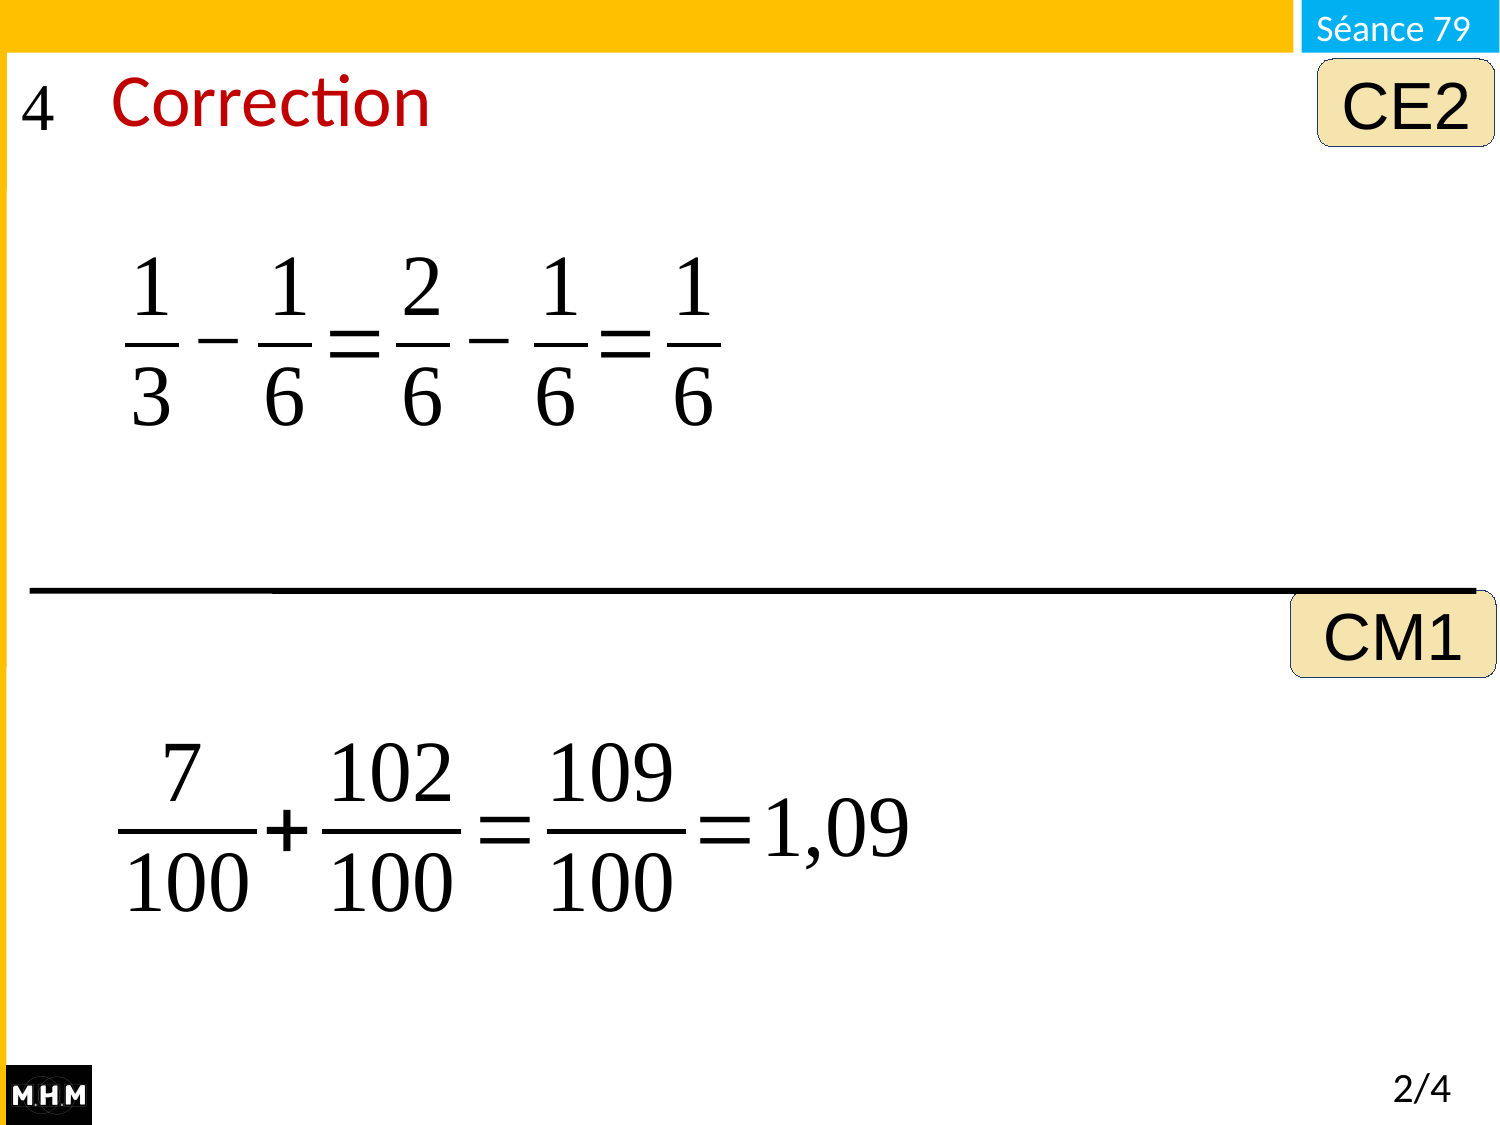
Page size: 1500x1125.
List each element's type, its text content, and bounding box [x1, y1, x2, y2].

picture [6, 1065, 92, 1125]
text_box CM1 [1290, 590, 1497, 678]
title Correction [96, 60, 1390, 153]
list 2/4 [1344, 1064, 1500, 1125]
text_box CE2 [1317, 58, 1495, 147]
